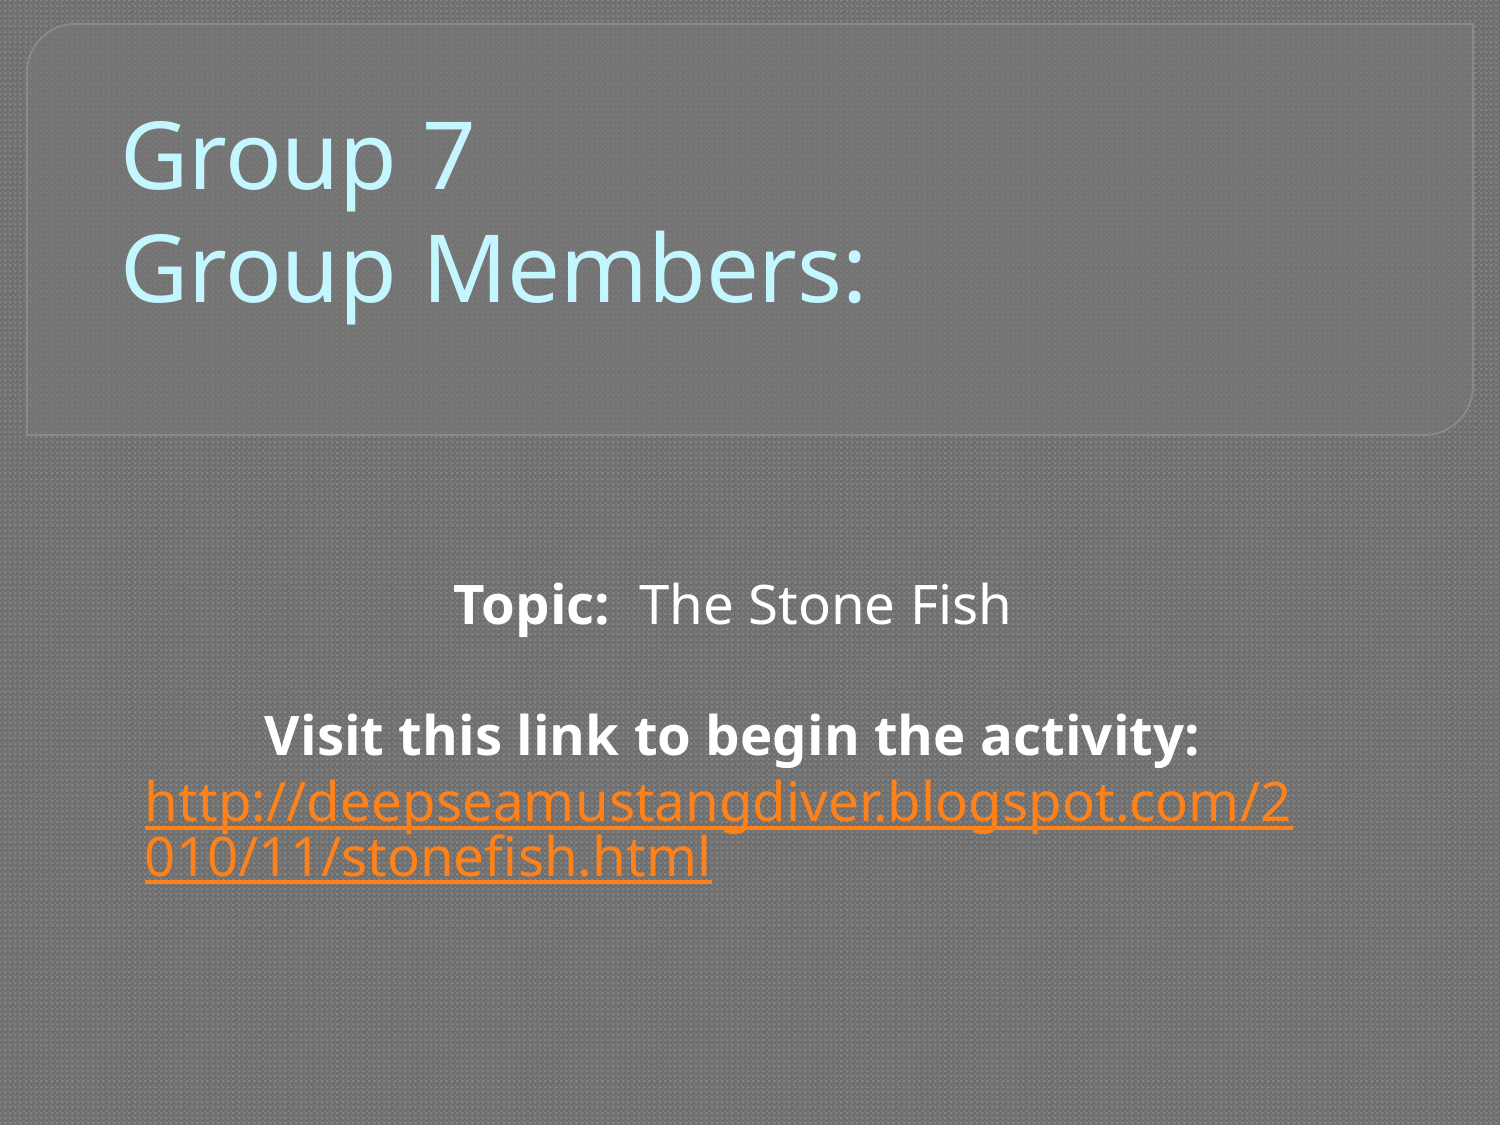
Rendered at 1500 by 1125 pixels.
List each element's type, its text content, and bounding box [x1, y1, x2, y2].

title Group 7 Group Members: [112, 87, 1388, 329]
subtitle Topic: The Stone Fish Visit this link to begin the activity: http://deepseamustangdiver.blogspot.com/2010/11/stonefish.html [137, 562, 1363, 850]
